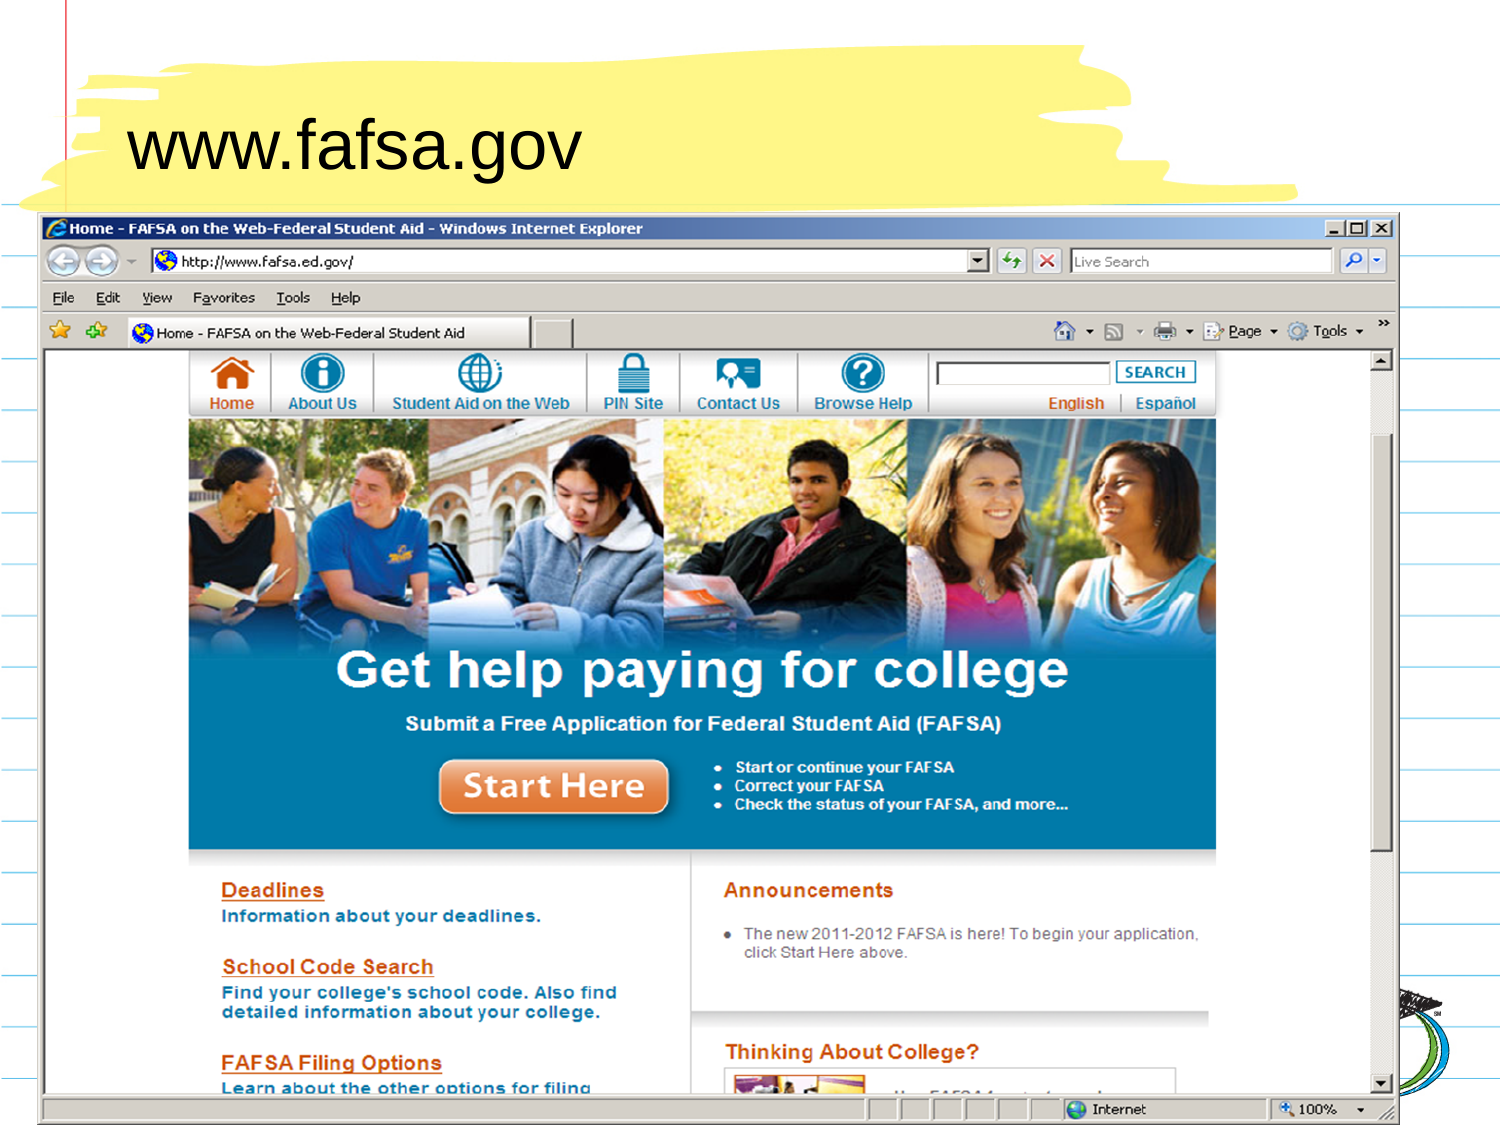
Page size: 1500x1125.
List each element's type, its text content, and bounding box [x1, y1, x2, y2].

title www.fafsa.gov [112, 82, 1463, 200]
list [37, 212, 1401, 1125]
picture [0, 0, 1500, 1125]
